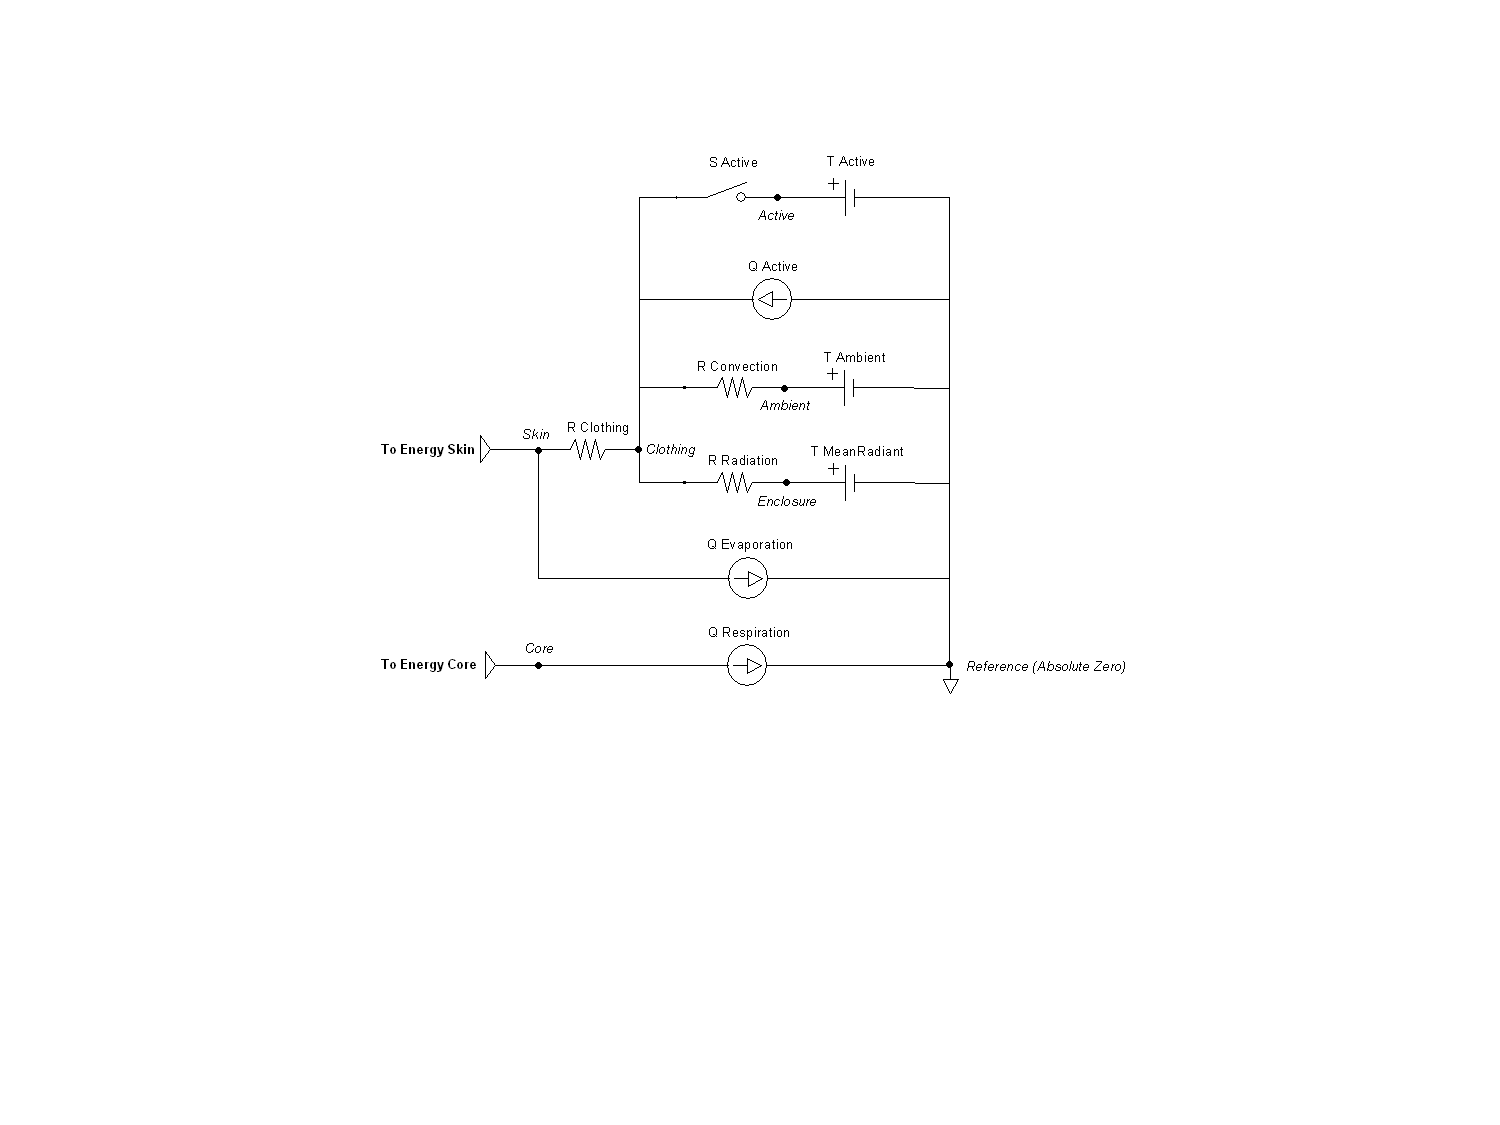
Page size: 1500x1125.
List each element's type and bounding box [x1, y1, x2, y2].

picture [336, 124, 1138, 713]
